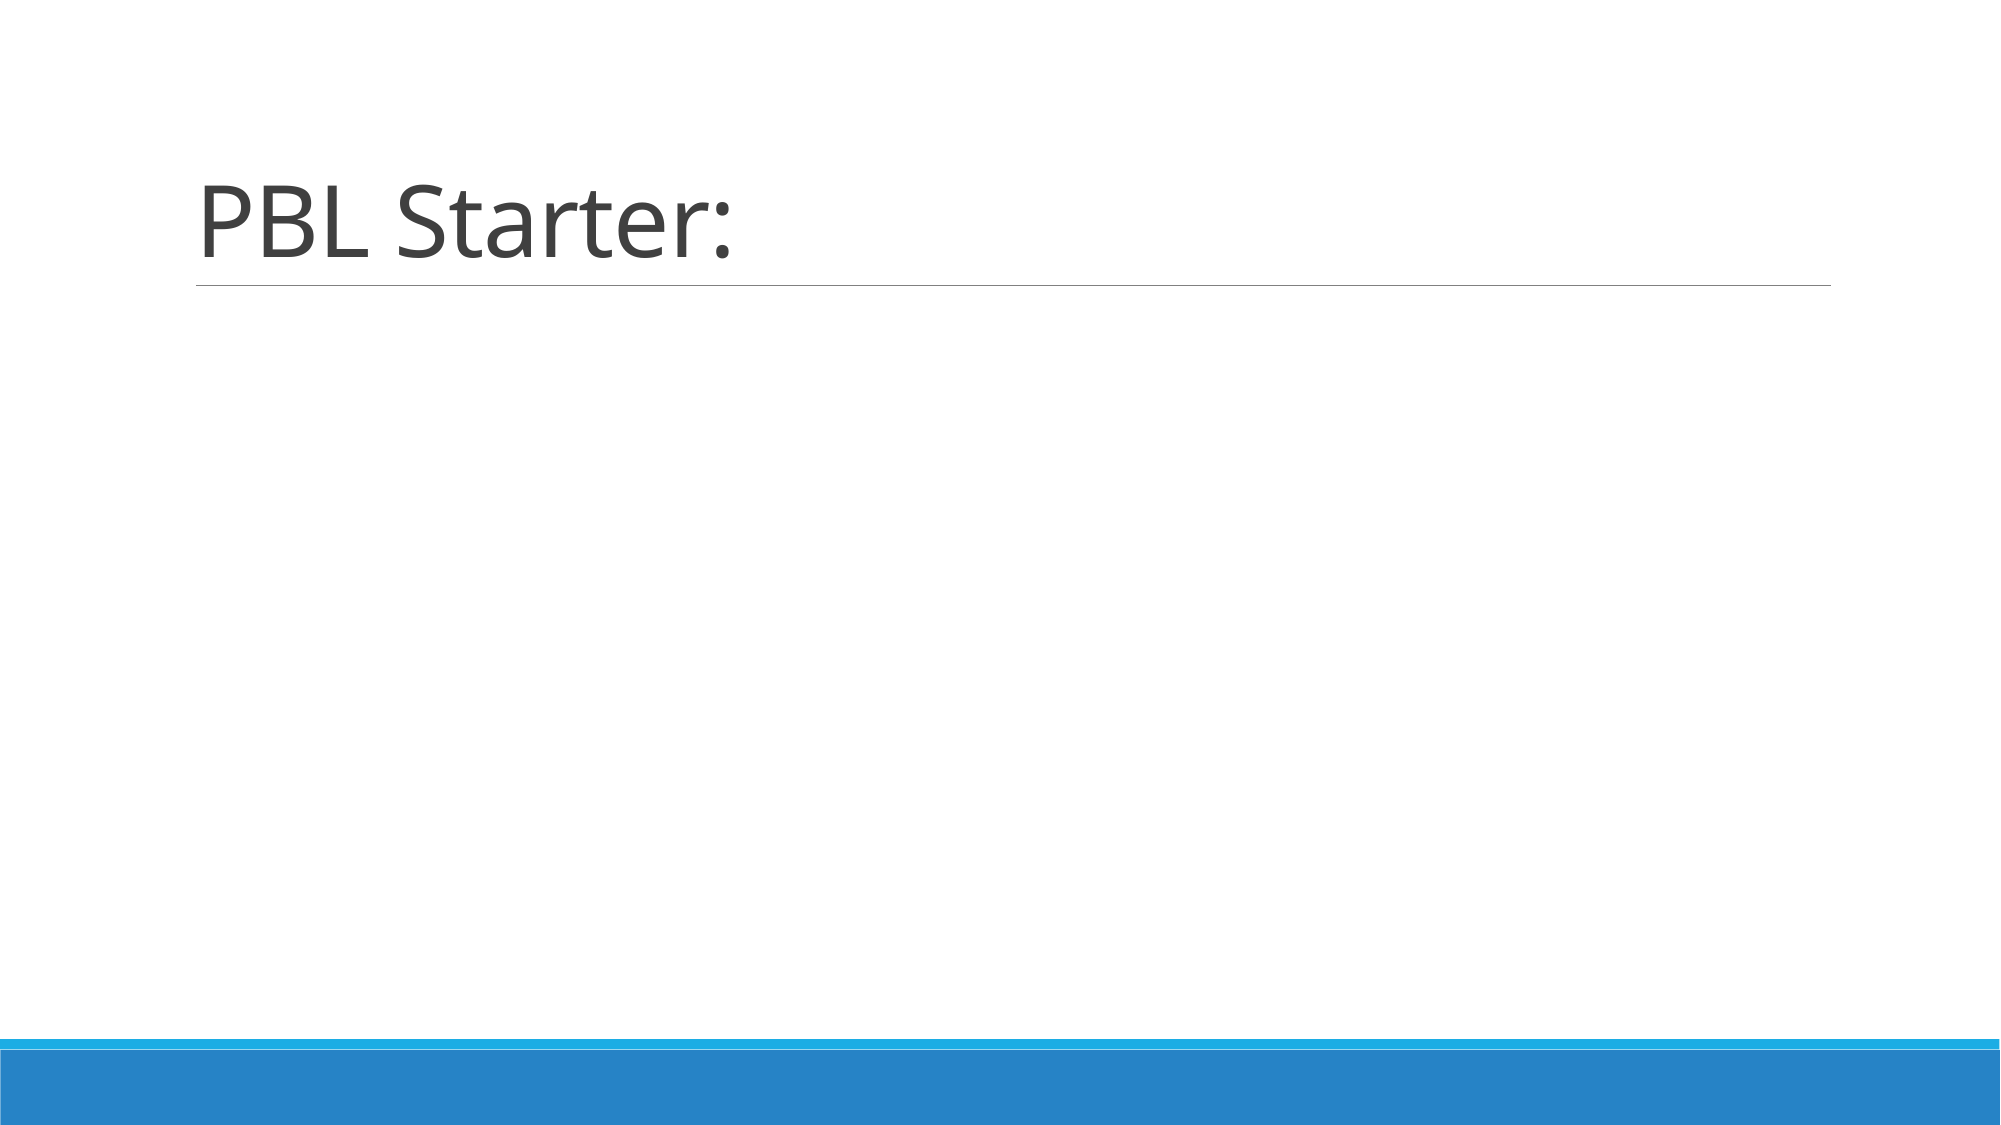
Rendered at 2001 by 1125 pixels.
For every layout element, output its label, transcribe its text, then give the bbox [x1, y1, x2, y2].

title PBL Starter: [180, 47, 1830, 285]
